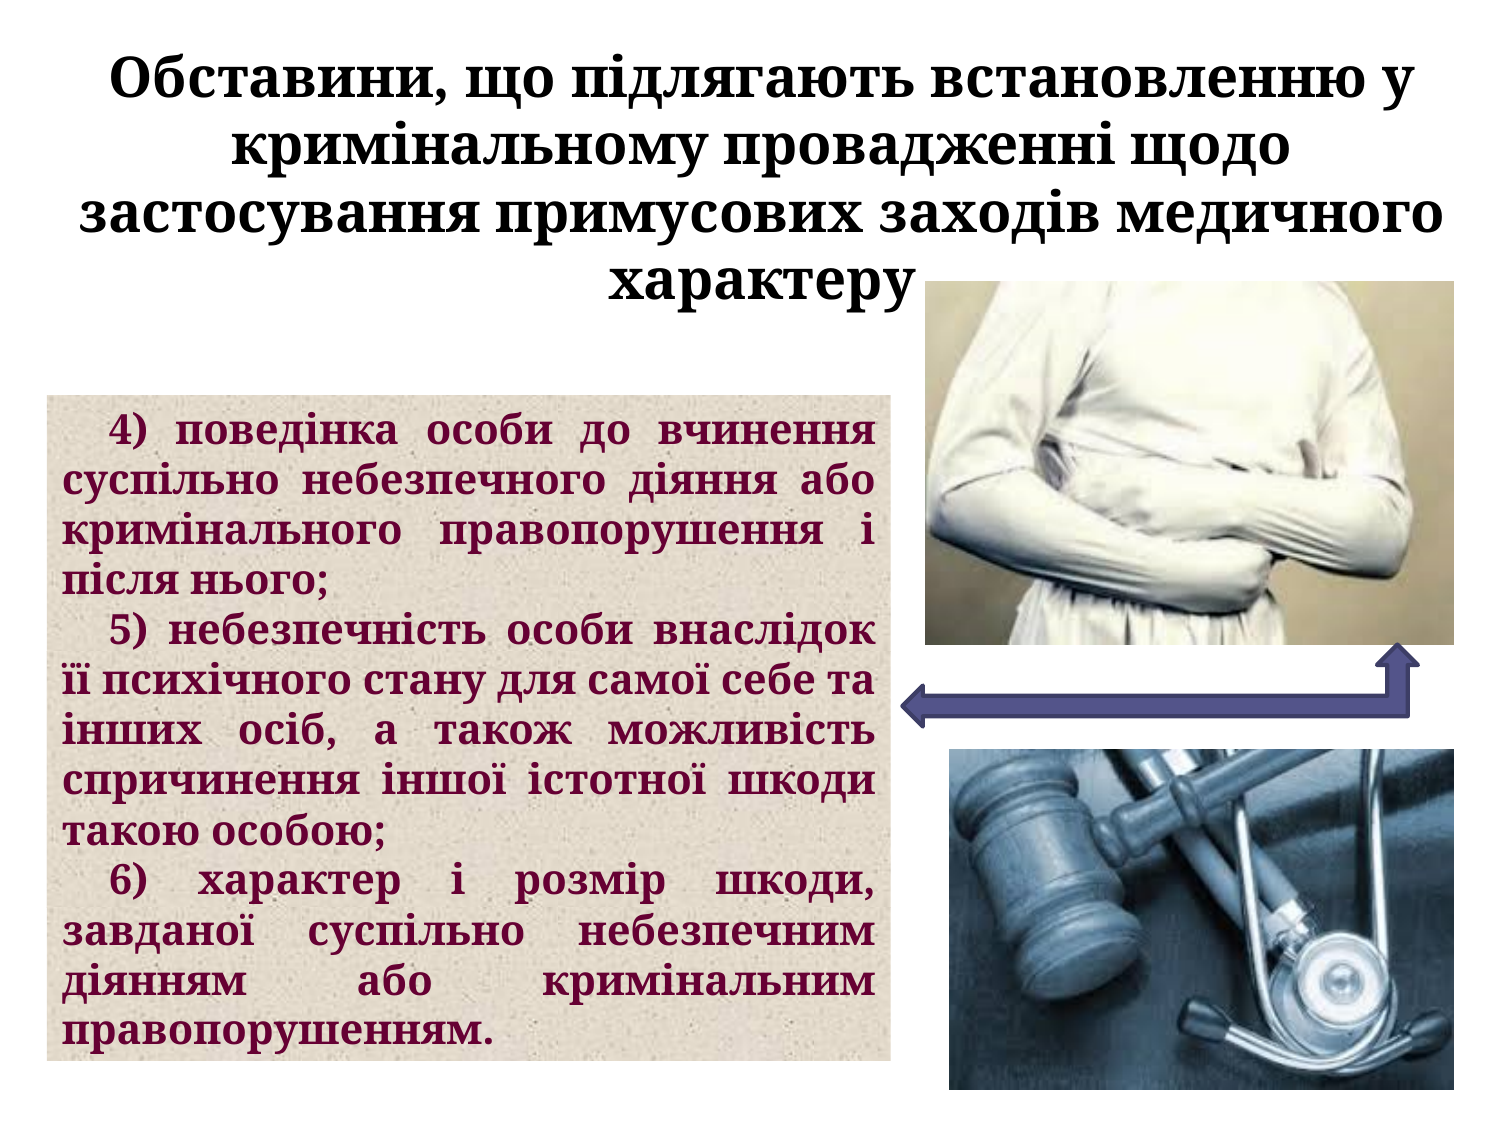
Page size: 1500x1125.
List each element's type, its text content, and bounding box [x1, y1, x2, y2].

picture [948, 749, 1454, 1091]
title Обставини, що підлягають встановленню у кримінальному провадженні щодо застосування примусових заходів медичного характеру [49, 23, 1475, 329]
text_box [900, 653, 1420, 729]
picture [925, 280, 1454, 645]
text_box 4) поведінка особи до вчинення суспільно небезпечного діяння або кримінального правопорушення і після нього; 5) небезпечність особи внаслідок її психічного стану для самої себе та інших осіб, а також можливість спричинення іншої істотної шкоди такою особою; 6) характер і розмір шкоди, завданої суспільно небезпечним діянням або кримінальним правопорушенням. [46, 395, 891, 1061]
